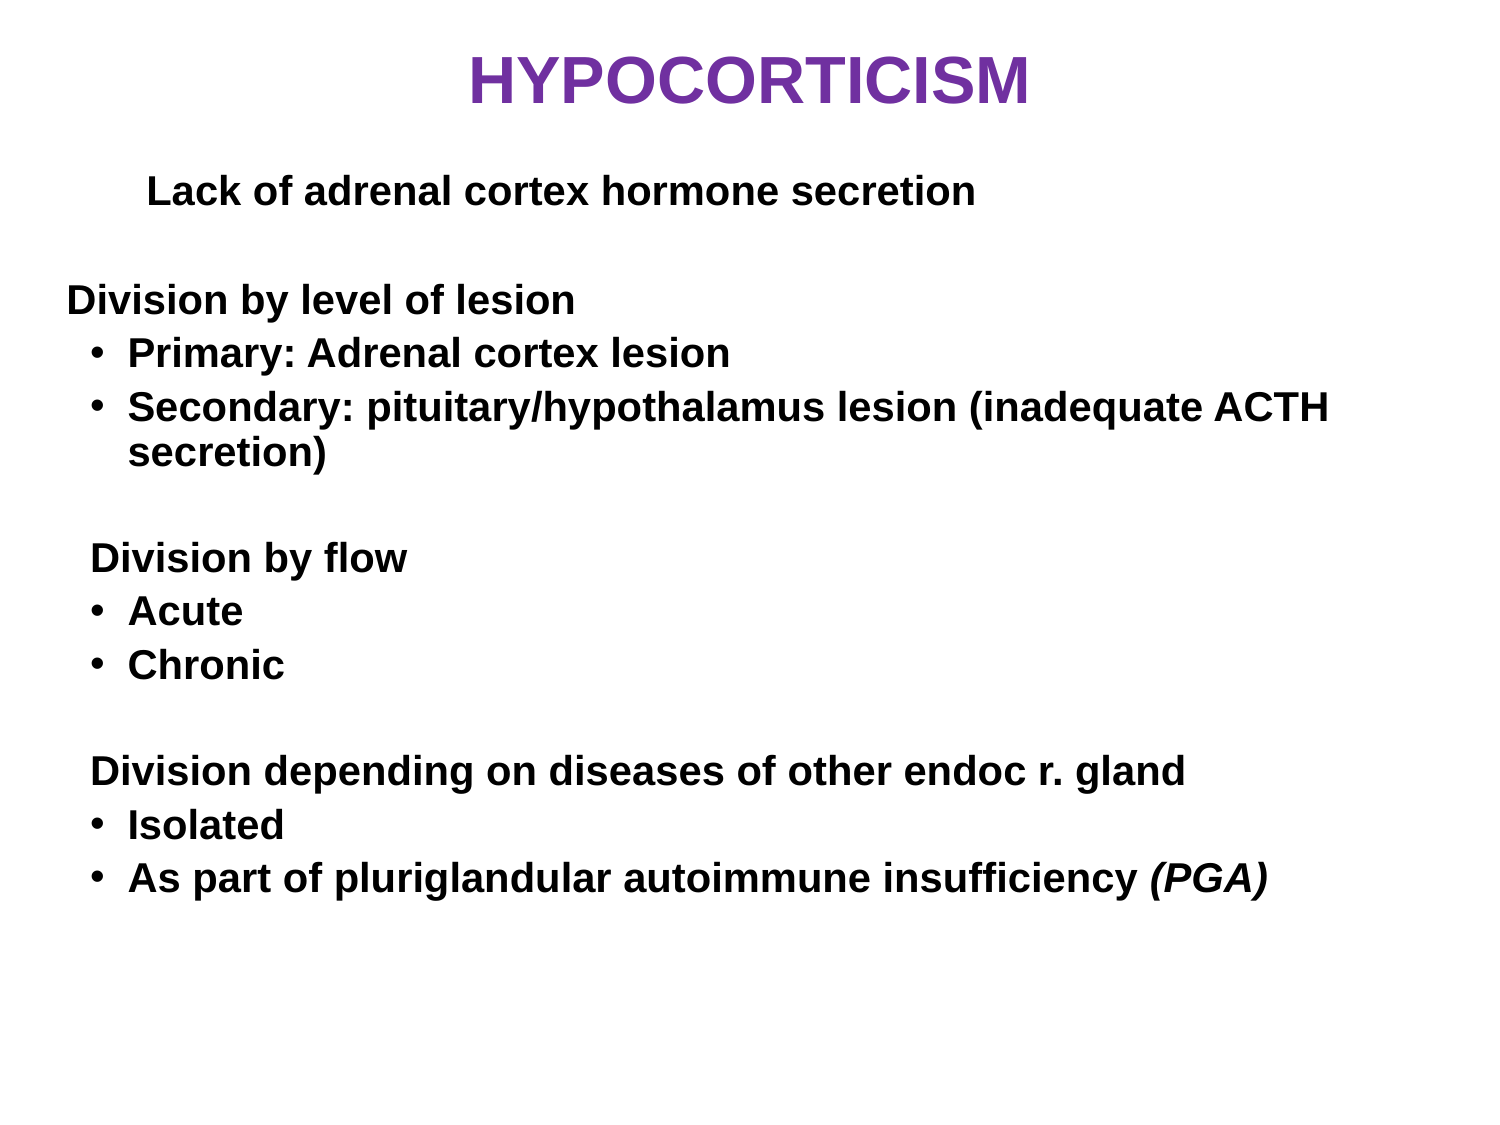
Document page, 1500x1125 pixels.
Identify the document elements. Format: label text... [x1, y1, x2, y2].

list Lack of adrenal cortex hormone secretion Division by level of lesion Primary: Adrenal cortex lesion Secondary: pituitary/hypothalamus lesion (inadequate ACTH secretion) Division by flow Acute Chronic Division depending on diseases of other endoc r. gland Isolated As part of pluriglandular autoimmune insufficiency (PGA) [0, 154, 1500, 1125]
title HYPOCORTICISM [0, 0, 1500, 154]
